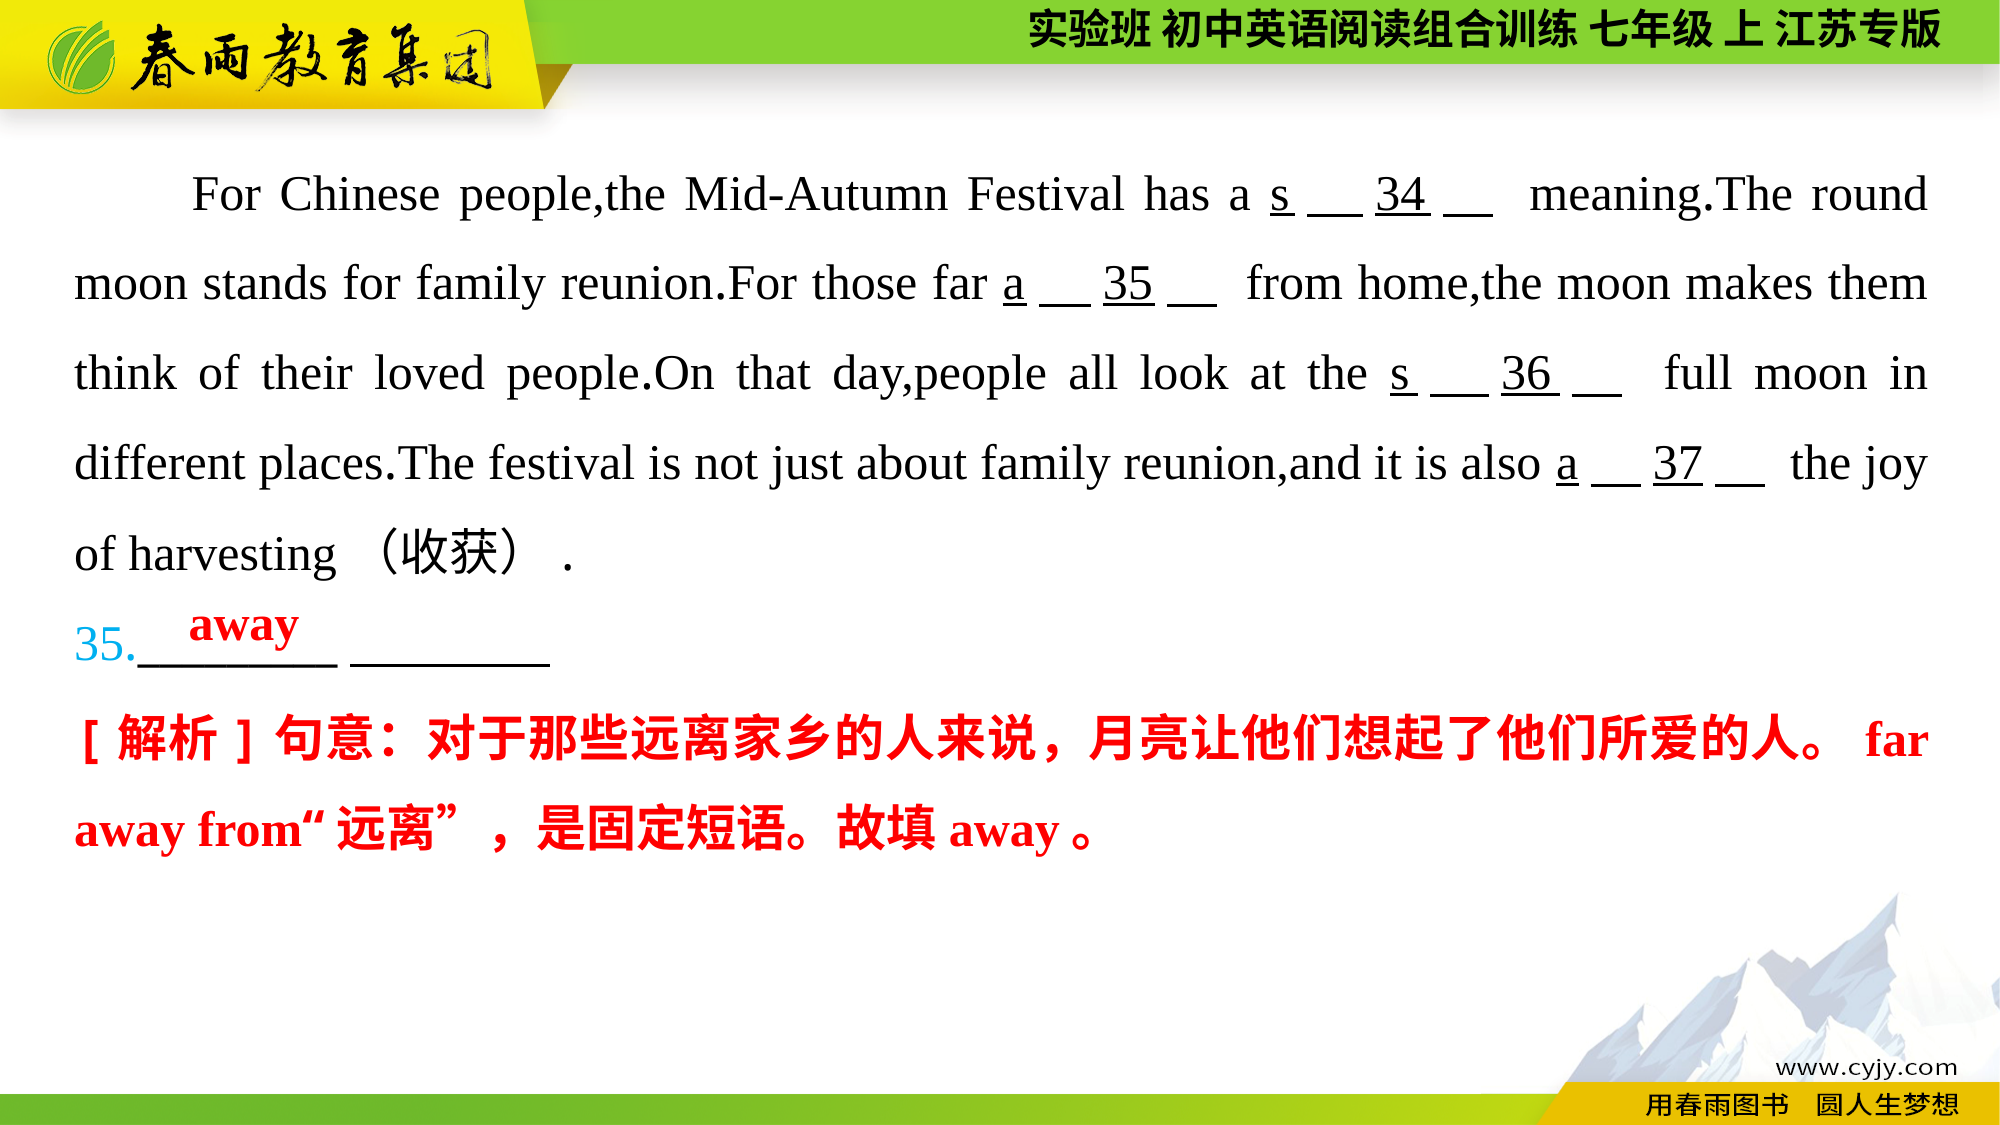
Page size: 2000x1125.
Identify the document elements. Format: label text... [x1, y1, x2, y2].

picture [0, 0, 2000, 1125]
text_box [解析]句意：对于那些远离家乡的人来说，月亮让他们想起了他们所爱的人。far away from“远离”，是固定短语。故填away。 [59, 668, 1944, 864]
list For Chinese people,the Mid-Autumn Festival has a s 34 meaning.The round moon stands for family reunion.For those far a 35 from home,the moon makes them think of their loved people.On that day,people all look at the s 36 full moon in different places.The festival is not just about family reunion,and it is also a 37 the joy of harvesting（收获）. 35._________ [59, 122, 1944, 668]
text_box away [173, 583, 315, 658]
